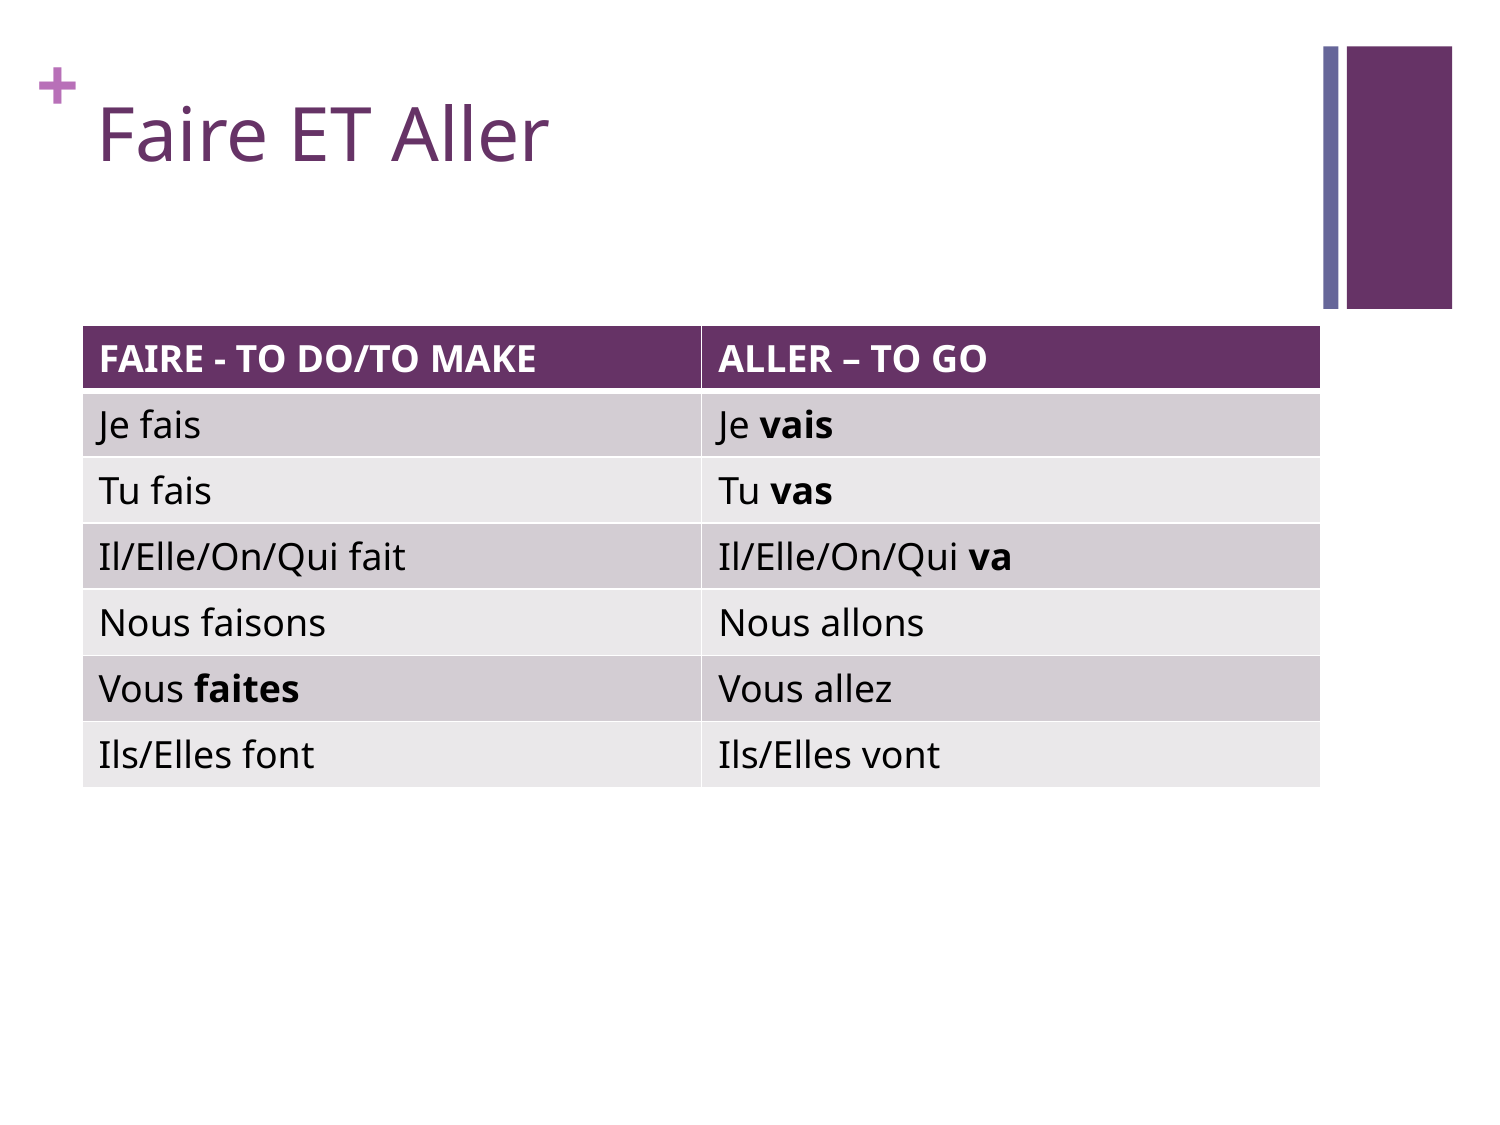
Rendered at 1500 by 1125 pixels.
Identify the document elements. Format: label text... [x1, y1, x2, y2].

table_header FAIRE - TO DO/TO MAKE [83, 326, 701, 388]
table_cell Il/Elle/On/Qui va [702, 524, 1320, 588]
table_cell Nous allons [702, 590, 1320, 655]
table_cell Ils/Elles vont [702, 722, 1320, 787]
table_cell Vous faites [83, 656, 701, 721]
table_cell Tu fais [83, 458, 701, 522]
table_cell Ils/Elles font [83, 722, 701, 787]
title Faire ET Aller [81, 79, 1322, 263]
table_cell Il/Elle/On/Qui fait [83, 524, 701, 588]
table_cell Tu vas [702, 458, 1320, 522]
table_cell Je vais [702, 394, 1320, 456]
table_cell Je fais [83, 394, 701, 456]
table_header ALLER – TO GO [702, 326, 1320, 388]
table_cell Vous allez [702, 656, 1320, 721]
table_cell Nous faisons [83, 590, 701, 655]
